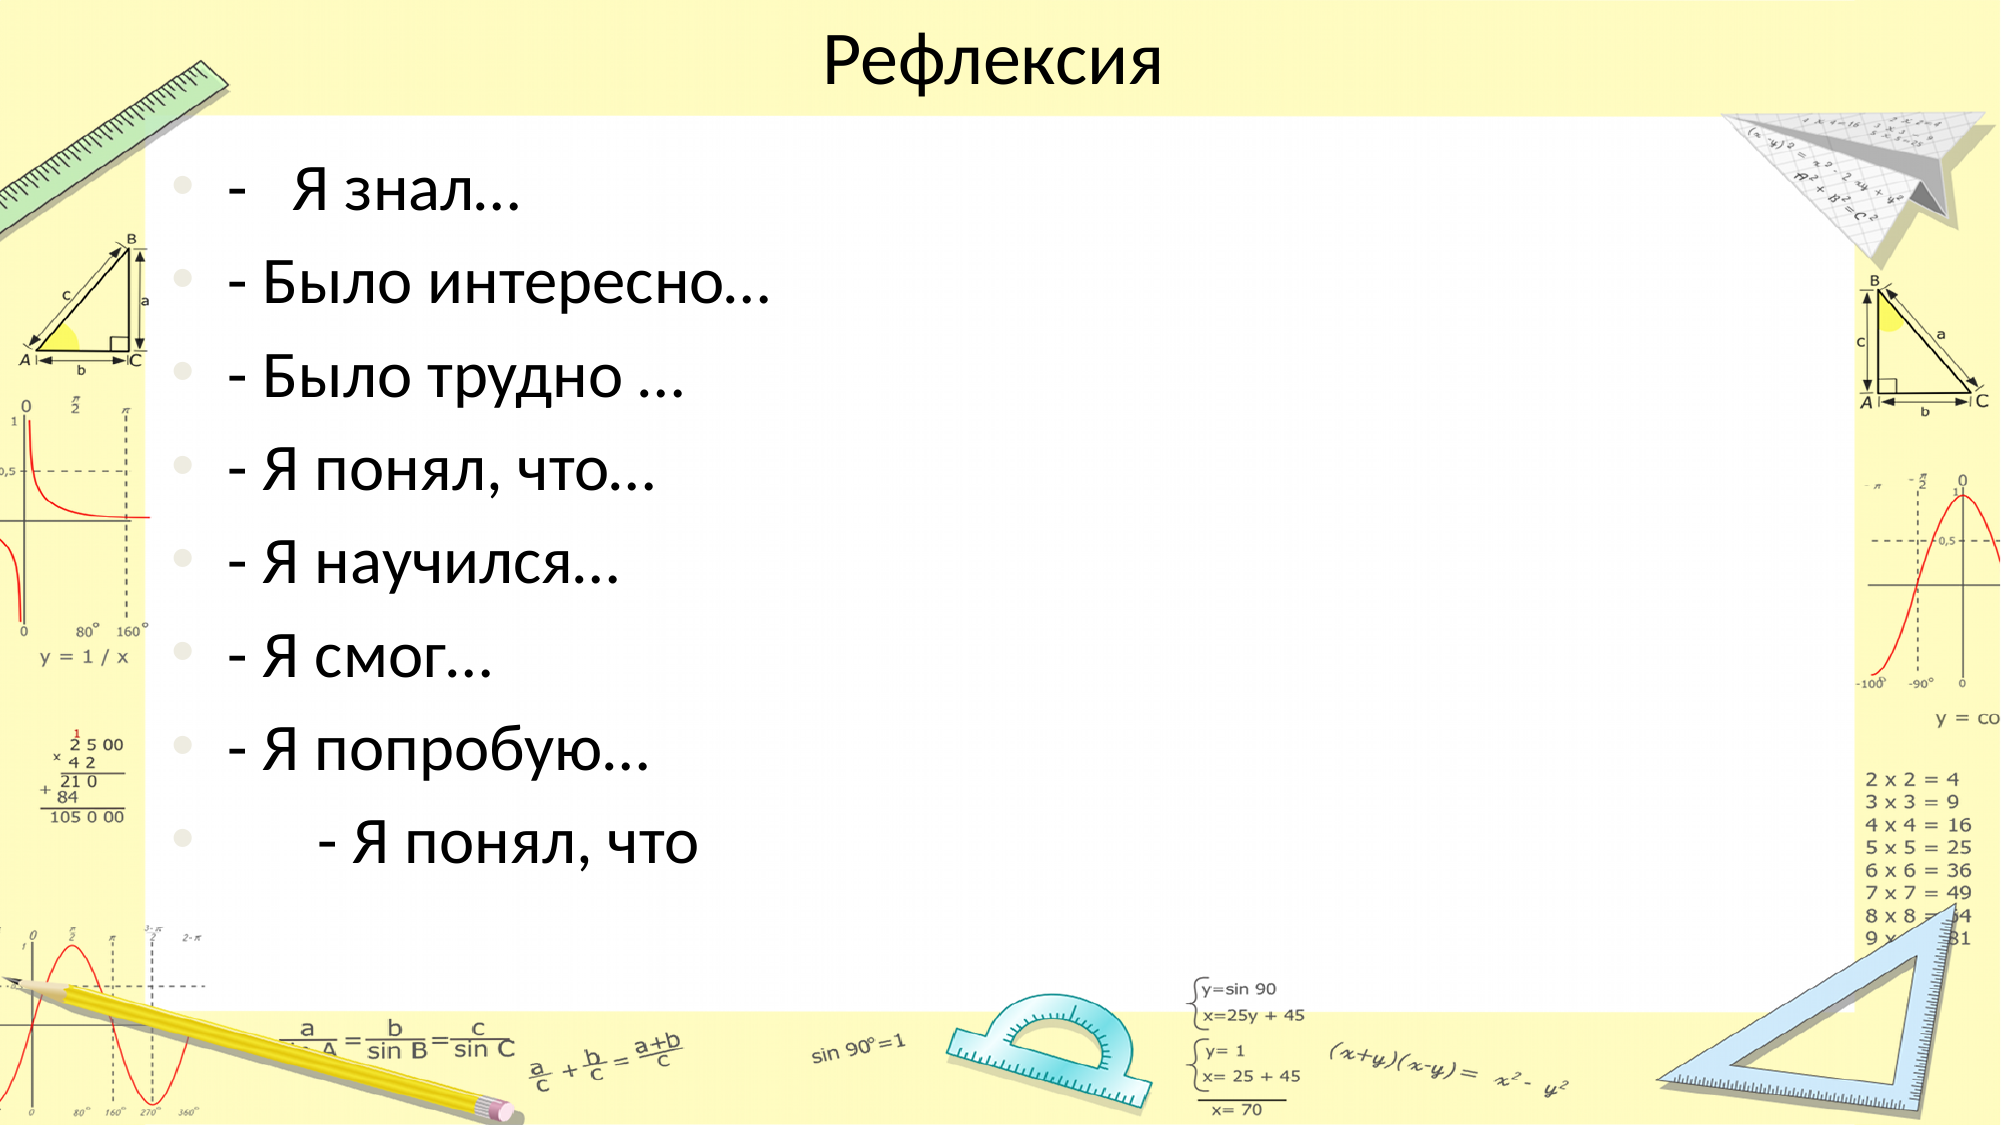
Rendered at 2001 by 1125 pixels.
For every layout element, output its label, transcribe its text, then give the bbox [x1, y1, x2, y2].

list - Я знал… - Было интересно… - Было трудно … - Я понял, что… - Я научился… - Я смог… - Я попробую… - Я понял, что [156, 136, 1844, 1008]
title Рефлексия [93, 0, 1894, 108]
picture [0, 0, 2001, 1125]
